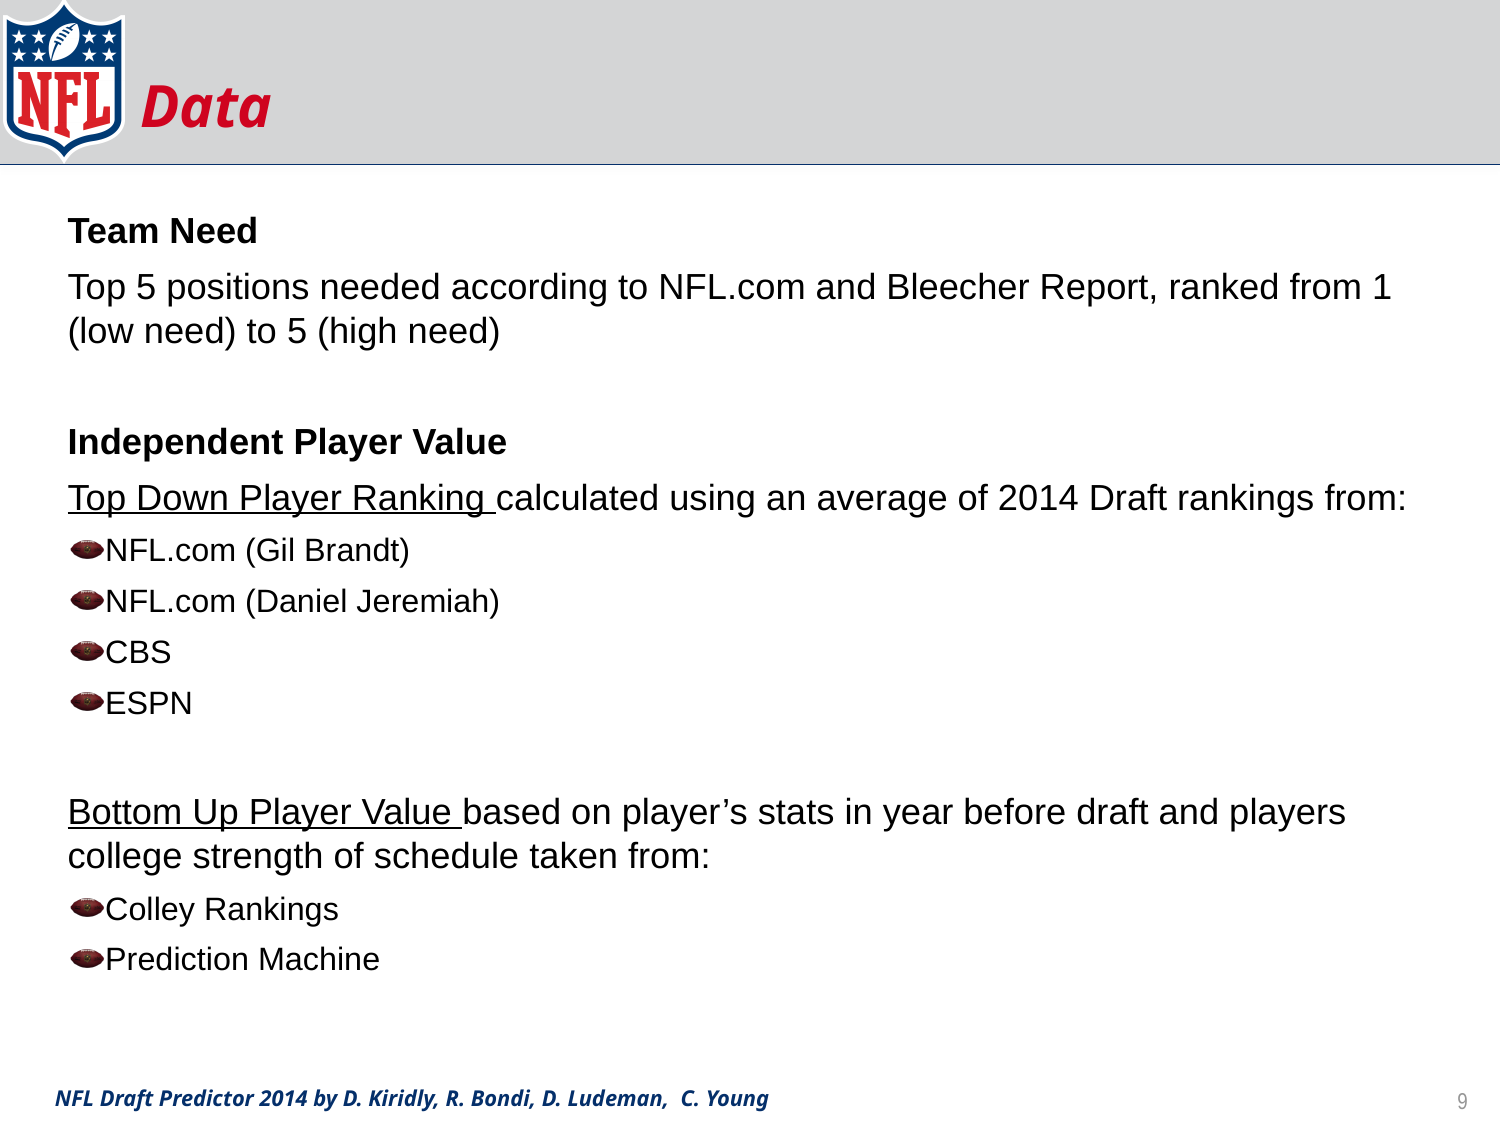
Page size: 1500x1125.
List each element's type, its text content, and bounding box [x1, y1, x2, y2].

list Team Need Top 5 positions needed according to NFL.com and Bleecher Report, ranked from 1 (low need) to 5 (high need) Independent Player Value Top Down Player Ranking calculated using an average of 2014 Draft rankings from: NFL.com (Gil Brandt) NFL.com (Daniel Jeremiah) CBS ESPN Bottom Up Player Value based on player’s stats in year before draft and players college strength of schedule taken from: Colley Rankings Prediction Machine [52, 200, 1448, 1000]
picture [67, 537, 107, 561]
picture [3, 0, 125, 164]
picture [67, 587, 107, 612]
picture [67, 946, 107, 970]
picture [67, 638, 107, 663]
title Data [139, 3, 1473, 140]
picture [67, 689, 107, 713]
picture [67, 895, 107, 919]
